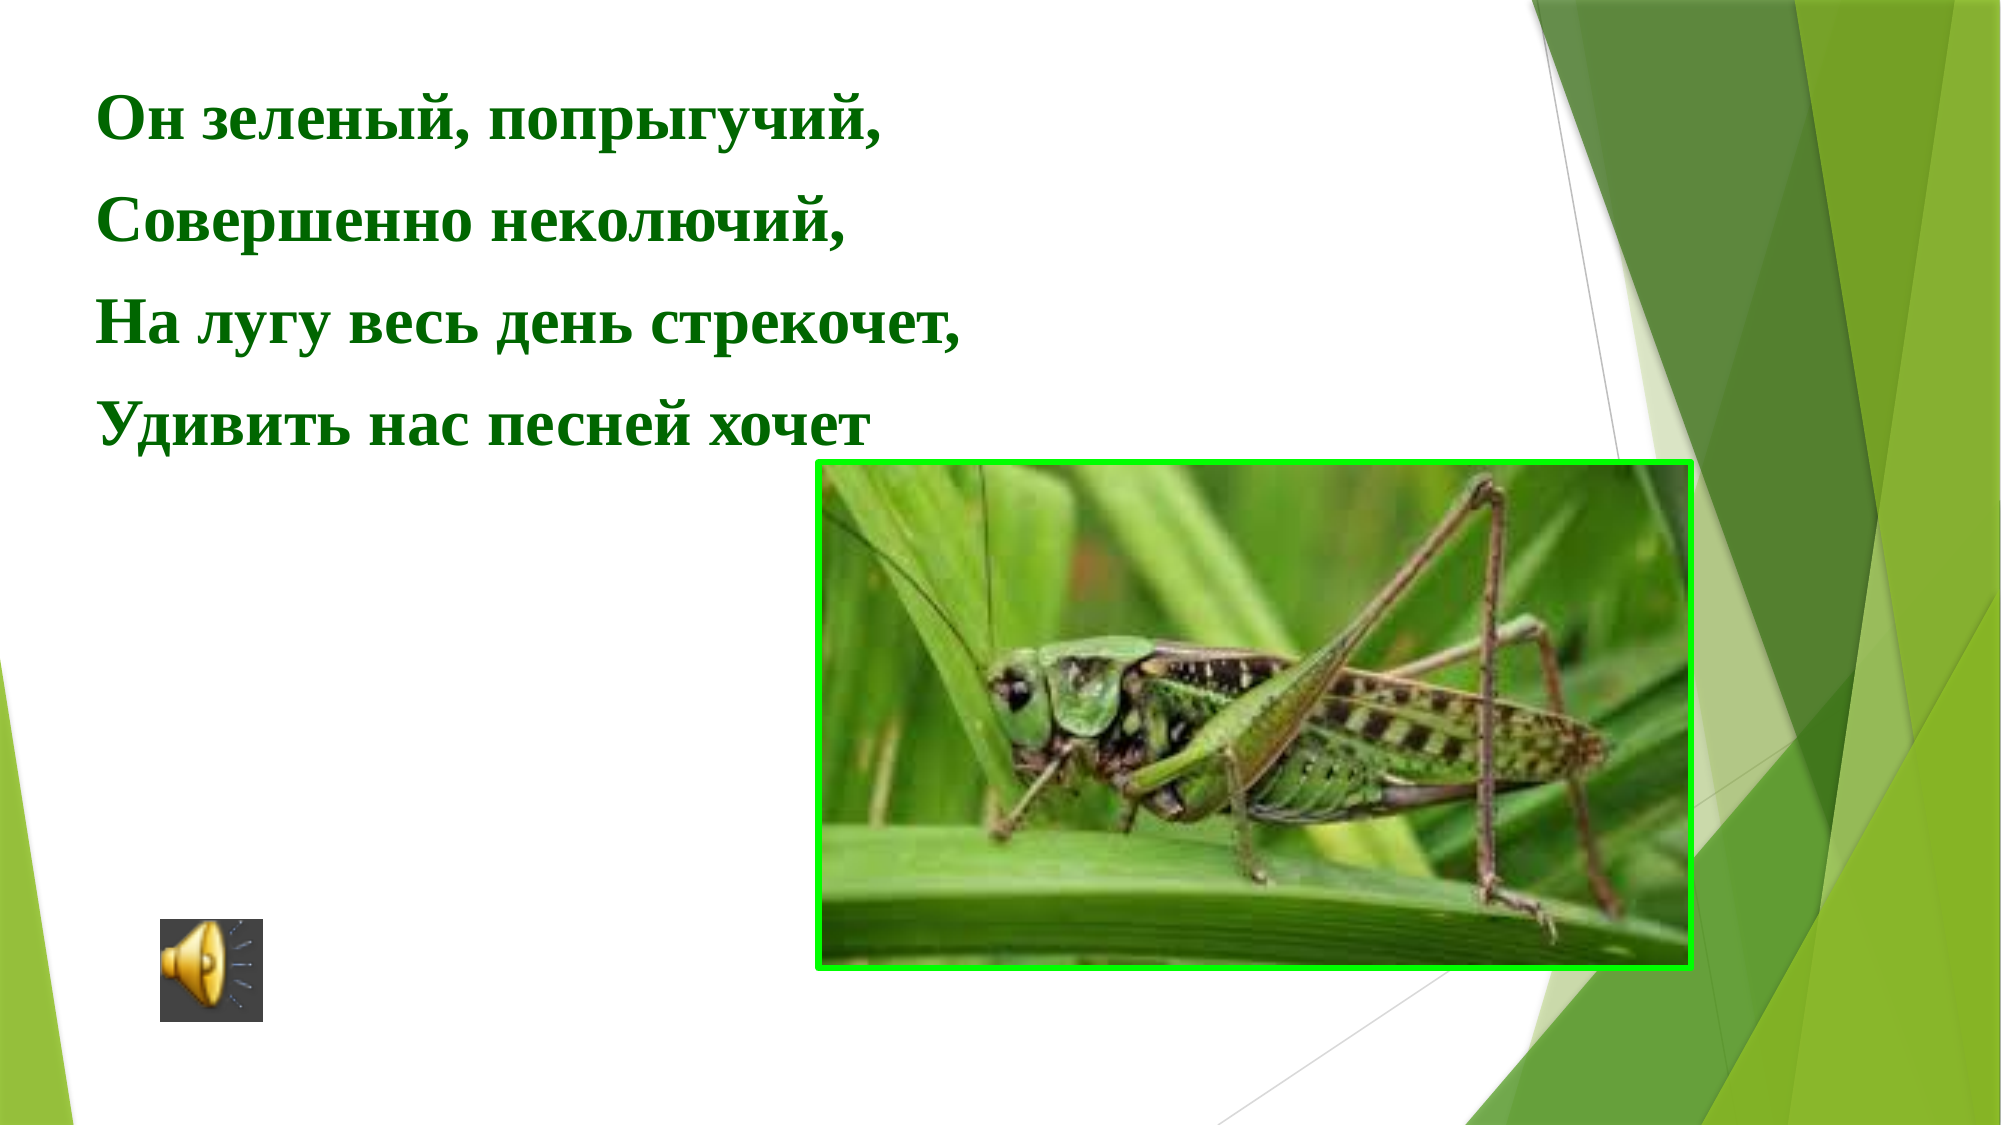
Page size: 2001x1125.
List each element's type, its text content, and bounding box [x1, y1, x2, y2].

picture [158, 918, 264, 1024]
text_box Он зеленый, попрыгучий, Совершенно неколючий, На лугу весь день стрекочет, Удивить нас песней хочет [80, 59, 1081, 467]
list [821, 464, 1689, 966]
